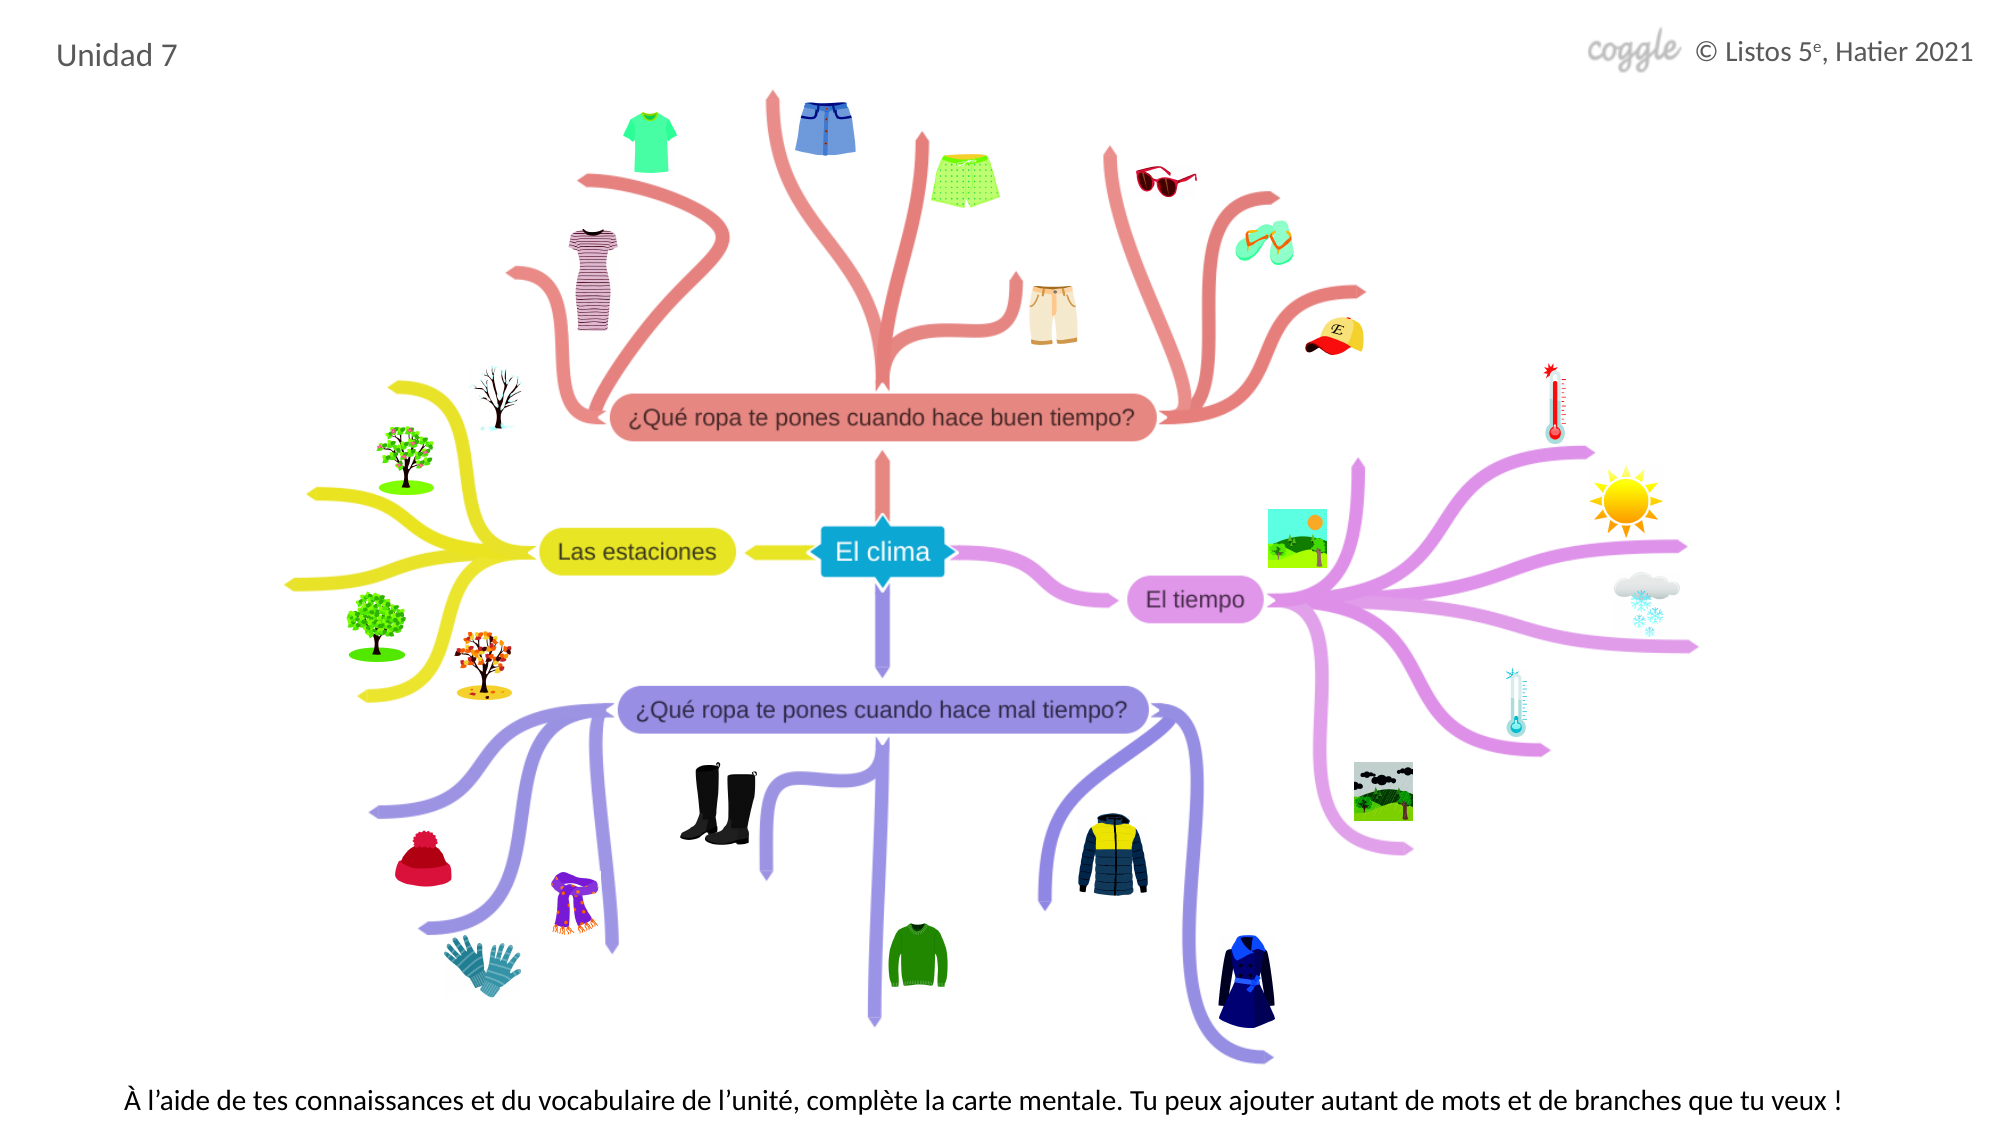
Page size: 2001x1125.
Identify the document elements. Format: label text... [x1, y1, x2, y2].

text_box À l’aide de tes connaissances et du vocabulaire de l’unité, complète la carte mentale. Tu peux ajouter autant de mots et de branches que tu veux ! [109, 1073, 1968, 1124]
picture [262, 19, 1710, 1074]
text_box © Listos 5e, Hatier 2021 [1710, 25, 2000, 75]
text_box Unidad 7 [41, 25, 212, 80]
